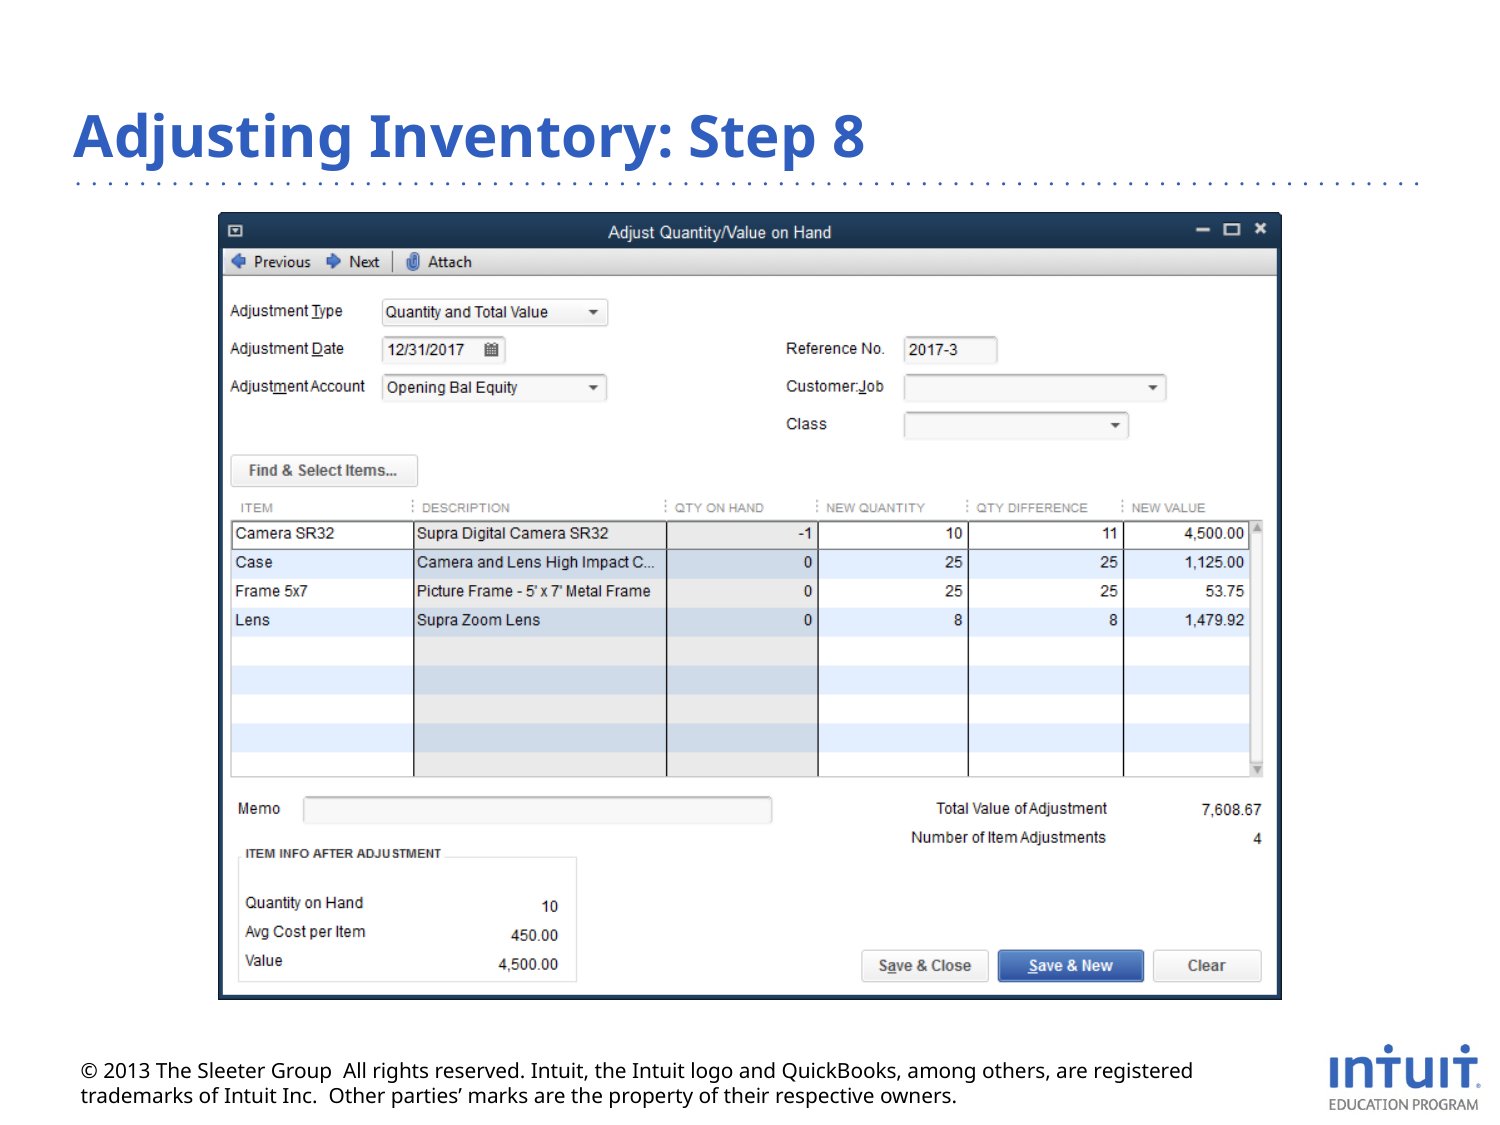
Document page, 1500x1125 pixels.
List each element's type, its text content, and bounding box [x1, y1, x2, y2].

title Adjusting Inventory: Step 8 [73, 62, 1424, 169]
picture [218, 212, 1282, 1001]
picture [1325, 1039, 1485, 1116]
